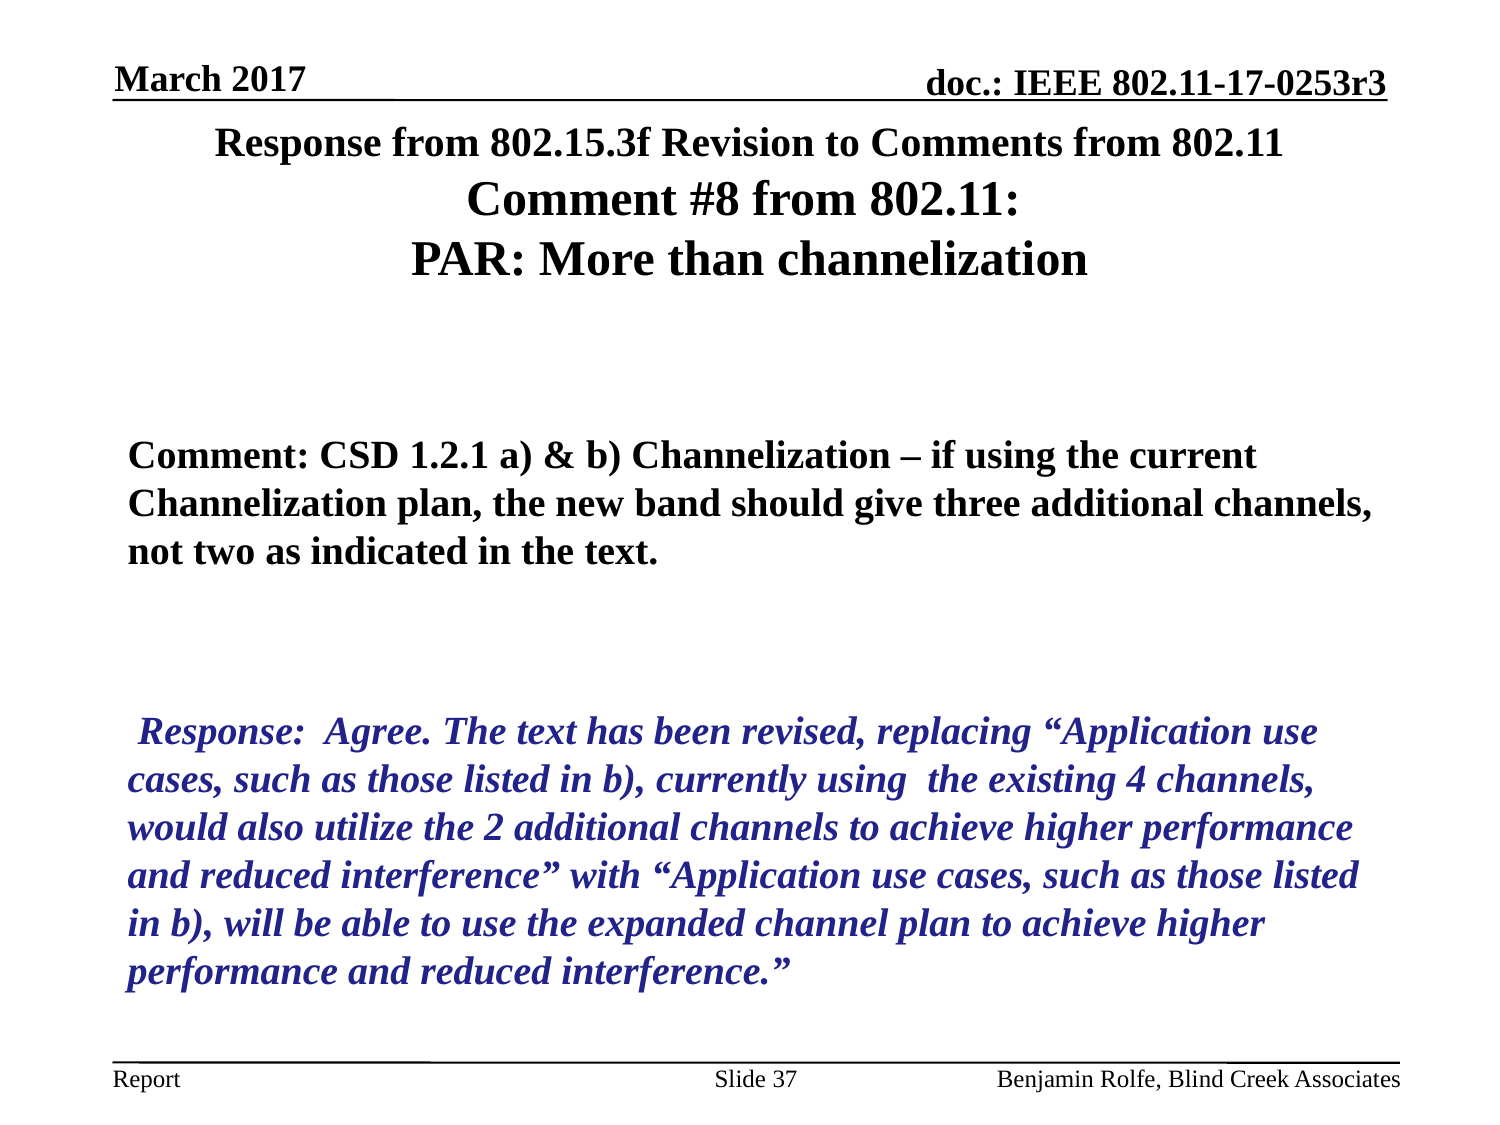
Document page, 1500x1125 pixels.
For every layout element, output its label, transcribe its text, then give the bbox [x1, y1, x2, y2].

title Response from 802.15.3f Revision to Comments from 802.11 Comment #8 from 802.11: PAR: More than channelization [112, 112, 1388, 288]
footer Benjamin Rolfe, Blind Creek Associates [878, 1061, 1402, 1093]
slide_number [114, 54, 423, 100]
slide_number Slide 37 [712, 1061, 800, 1123]
list Comment: CSD 1.2.1 a) & b) Channelization – if using the current Channelization plan, the new band should give three additional channels, not two as indicated in the text. Response: Agree. The text has been revised, replacing “Application use cases, such as those listed in b), currently using the existing 4 channels, would also utilize the 2 additional channels to achieve higher performance and reduced interference” with “Application use cases, such as those listed in b), will be able to use the expanded channel plan to achieve higher performance and reduced interference.” [112, 420, 1395, 1003]
